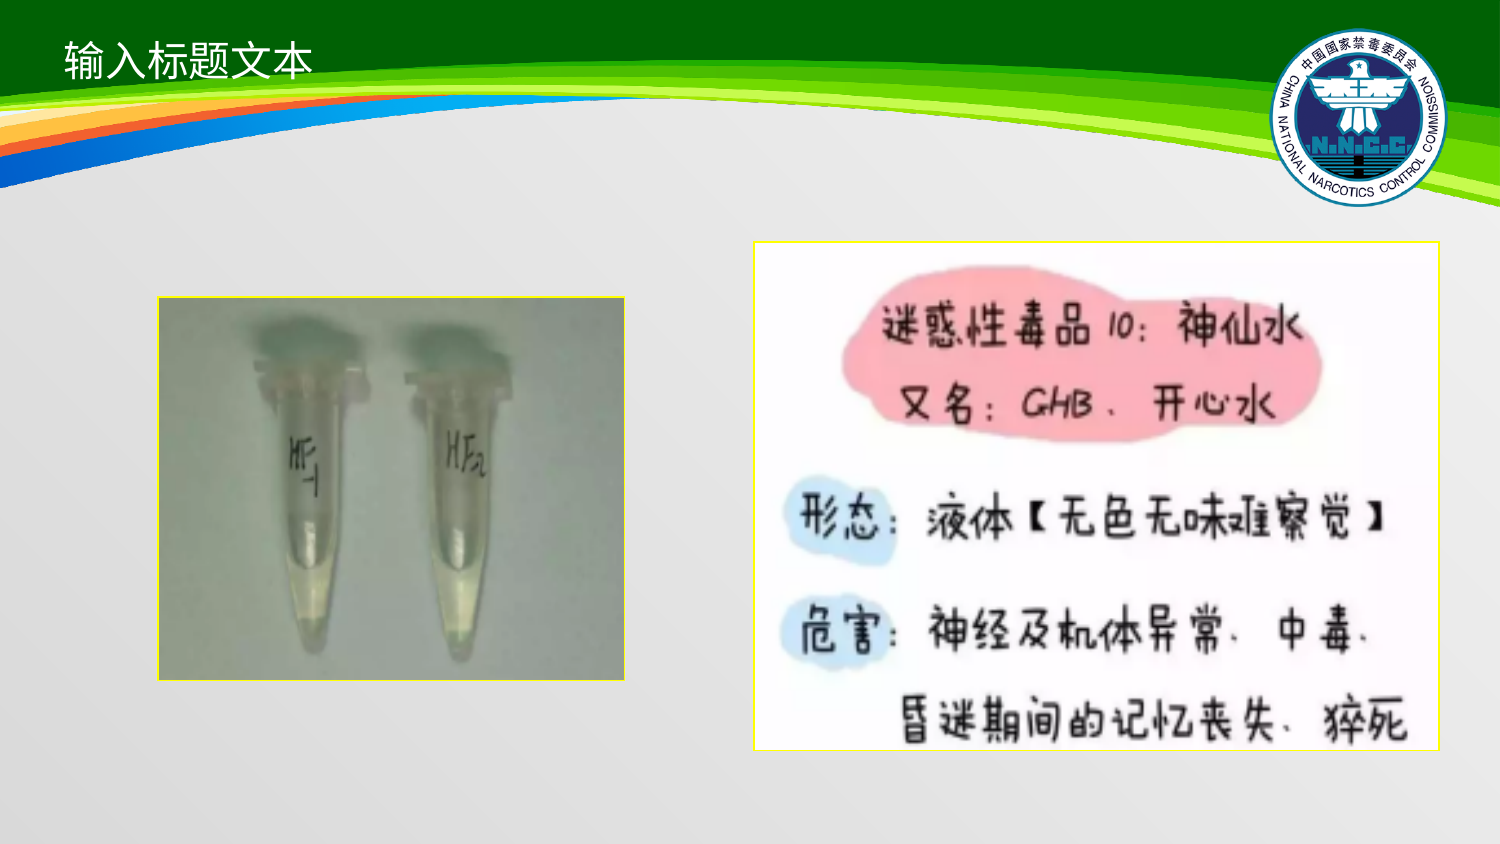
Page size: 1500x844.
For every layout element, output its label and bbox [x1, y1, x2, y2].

picture [754, 242, 1439, 750]
picture [0, 0, 1500, 207]
picture [158, 297, 624, 680]
